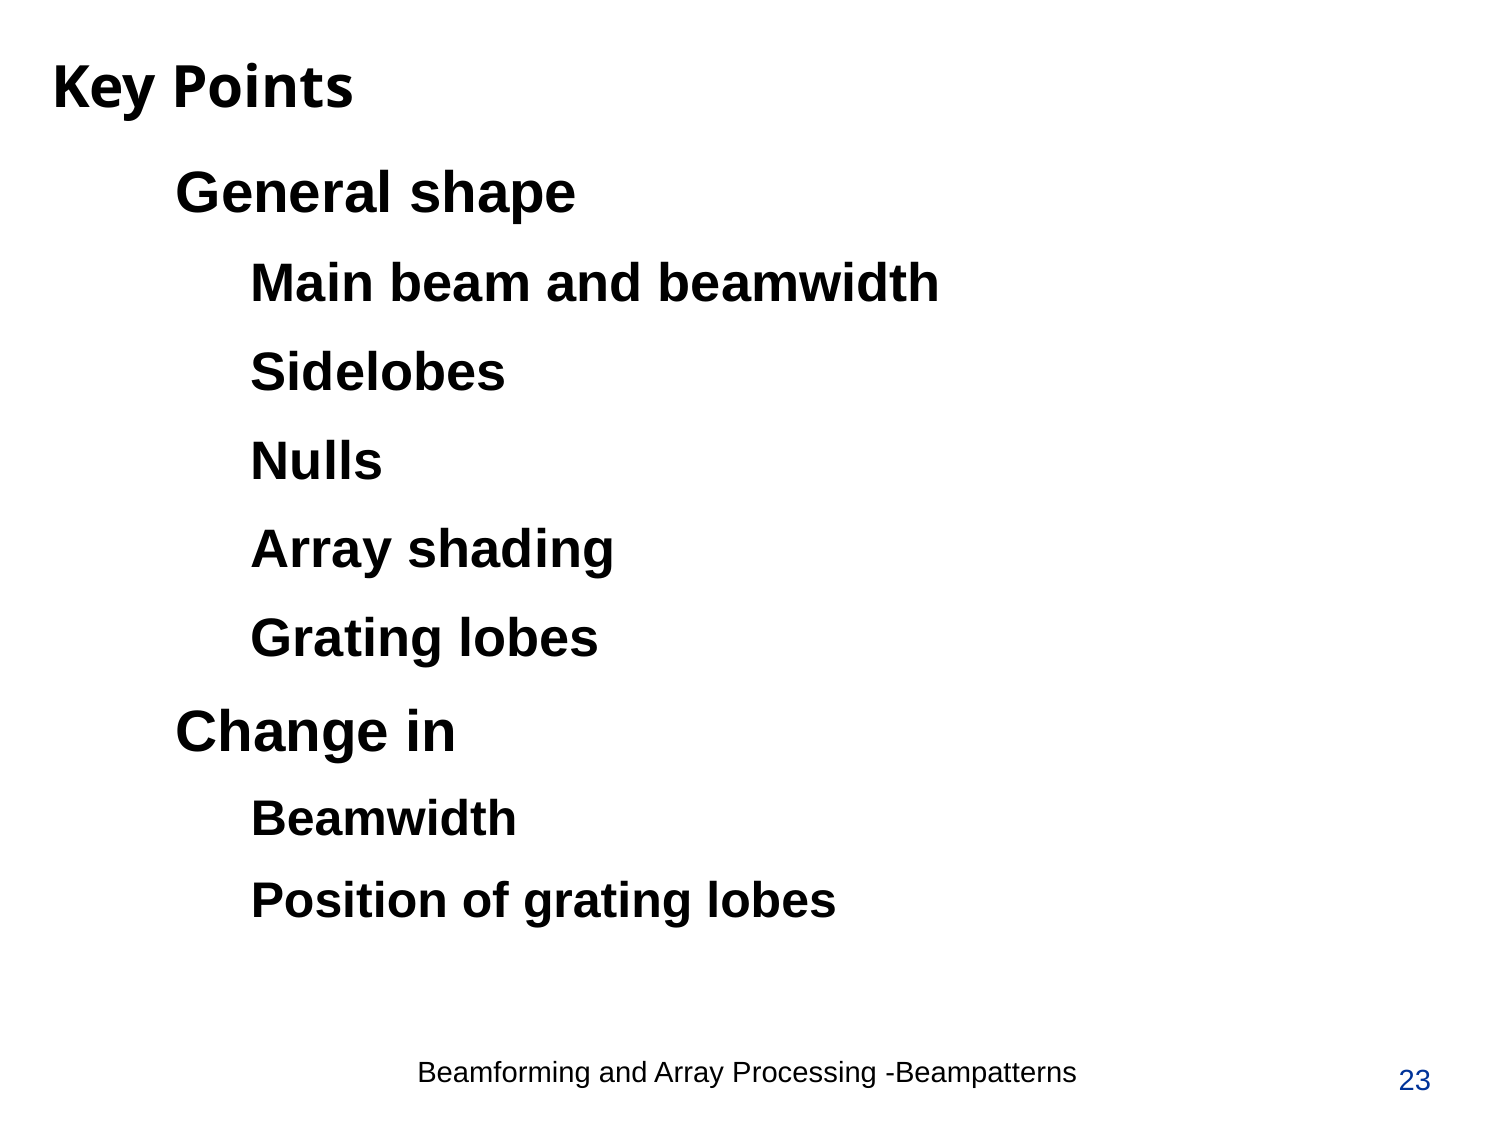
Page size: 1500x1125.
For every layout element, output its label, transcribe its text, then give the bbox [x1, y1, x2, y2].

title Key Points [35, 41, 965, 167]
list General shape Main beam and beamwidth Sidelobes Nulls Array shading Grating lobes Change in Beamwidth Position of grating lobes [160, 132, 1158, 959]
slide_number 23 [1207, 1055, 1447, 1102]
